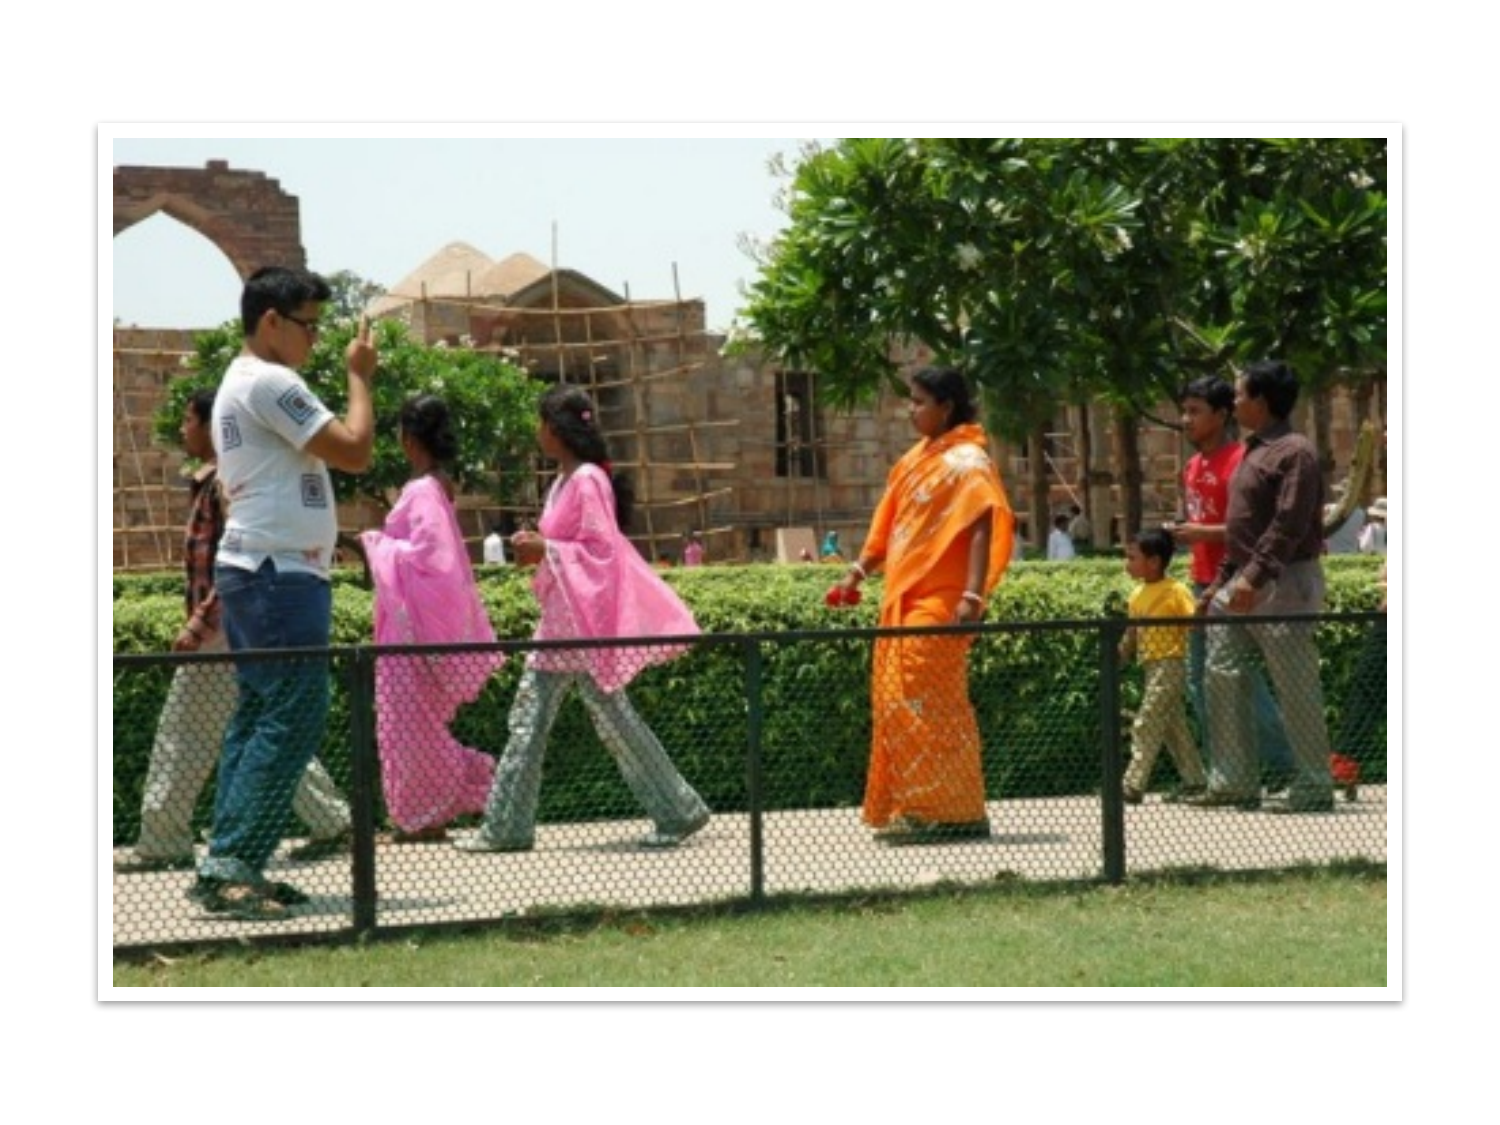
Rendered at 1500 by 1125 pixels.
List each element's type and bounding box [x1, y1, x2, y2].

picture [112, 137, 1388, 987]
